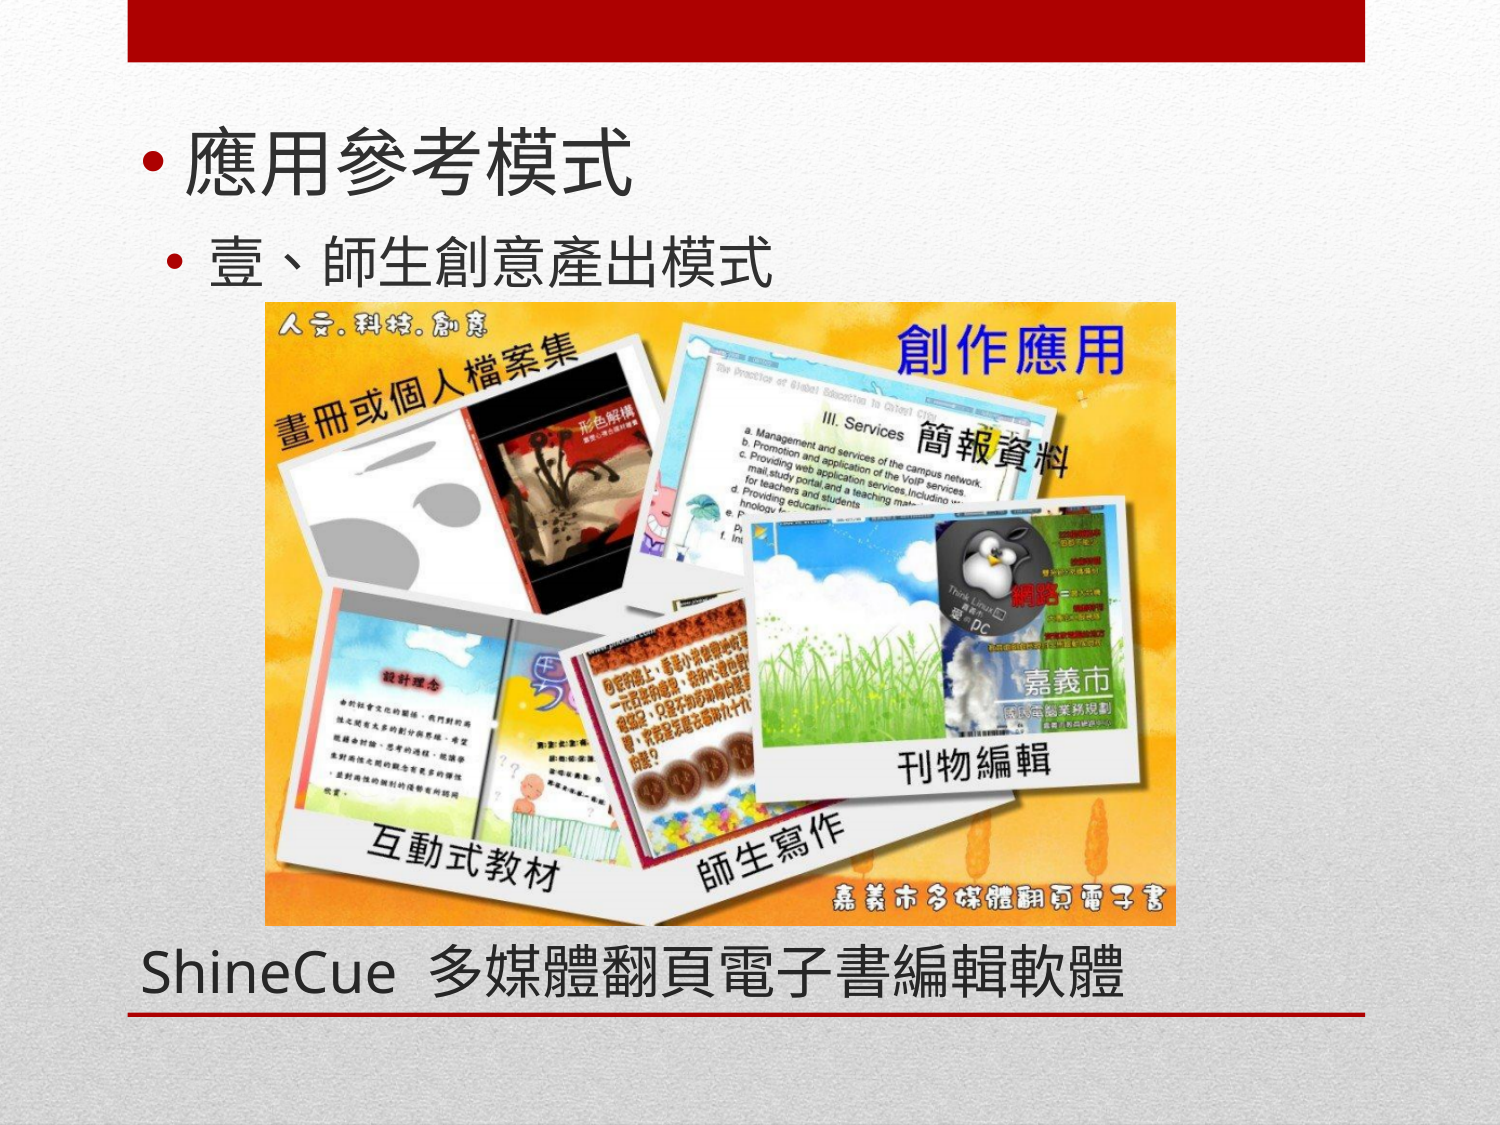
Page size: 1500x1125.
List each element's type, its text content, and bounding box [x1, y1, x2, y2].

picture [264, 301, 1176, 927]
title ShineCue 多媒體翻頁電子書編輯軟體 [124, 749, 1353, 1013]
text_box 壹、師生創意產出模式 [149, 219, 1436, 303]
list 應用參考模式 [124, 112, 1363, 209]
